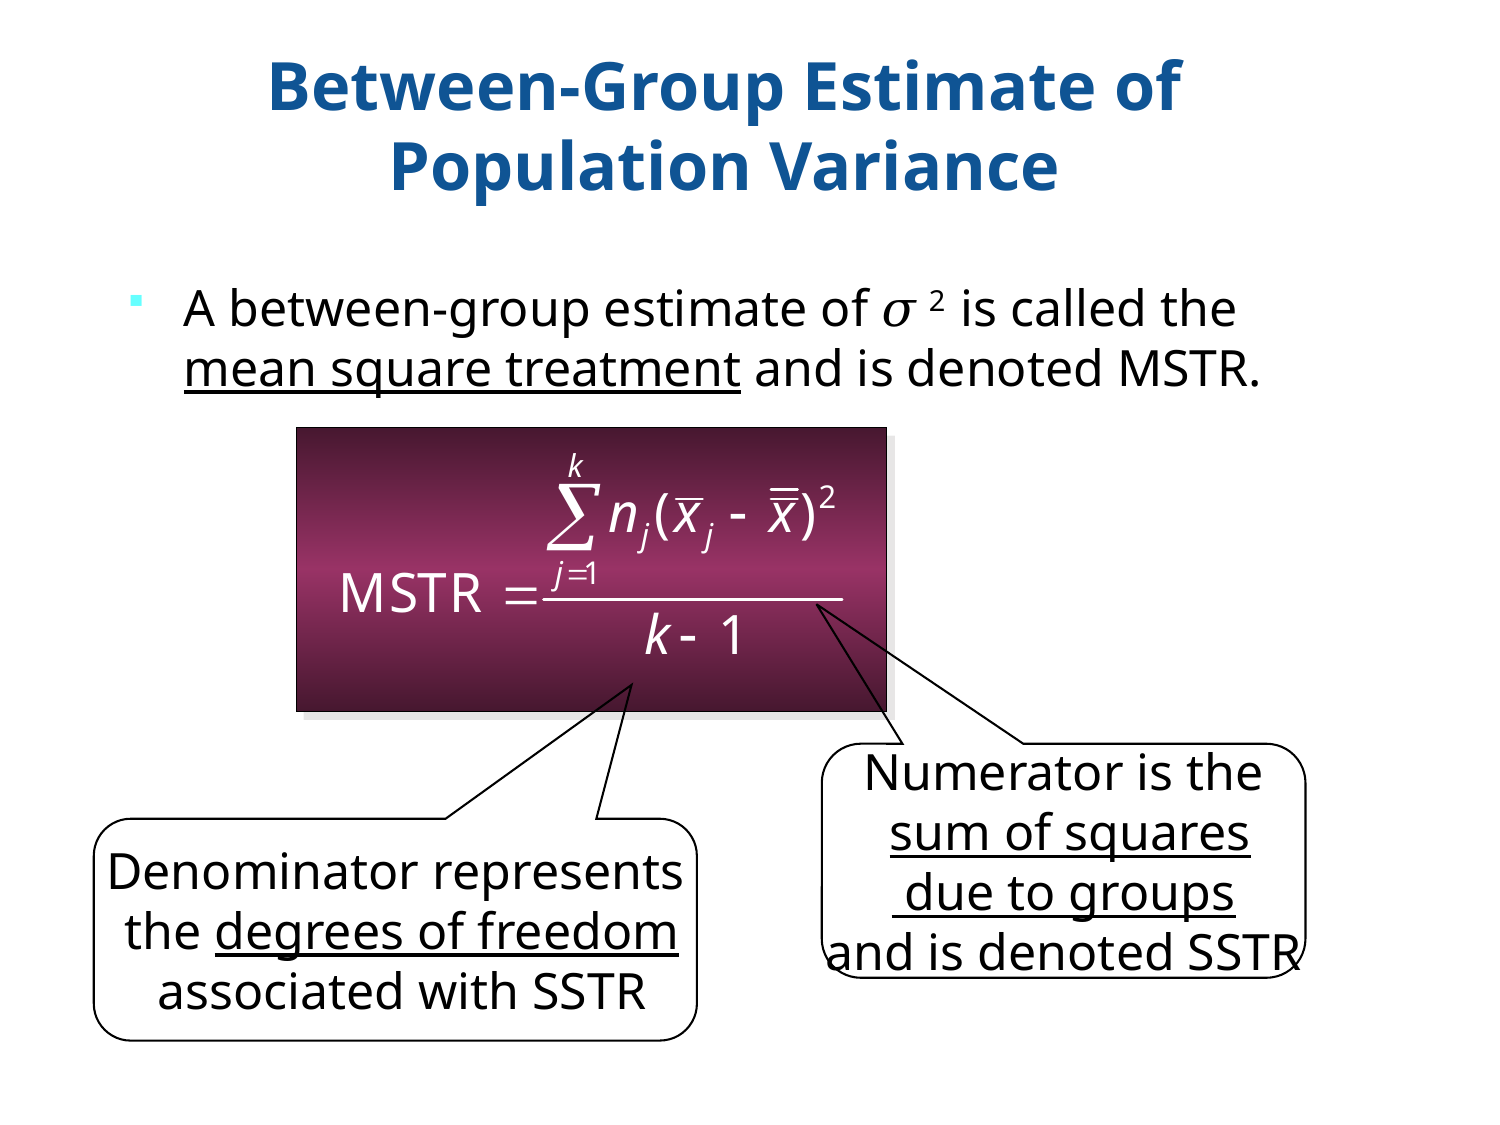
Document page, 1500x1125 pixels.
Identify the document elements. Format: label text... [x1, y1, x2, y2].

text_box Numerator is the sum of squares due to groups and is denoted SSTR [821, 624, 1306, 978]
text_box [296, 427, 887, 712]
text_box Between-Group Estimate of Population Variance [112, 36, 1337, 189]
text_box A between-group estimate of 𝜎 2 is called the mean square treatment and is denoted MSTR. [112, 268, 1388, 425]
text_box Denominator represents the degrees of freedom associated with SSTR [93, 684, 697, 1041]
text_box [336, 449, 846, 660]
